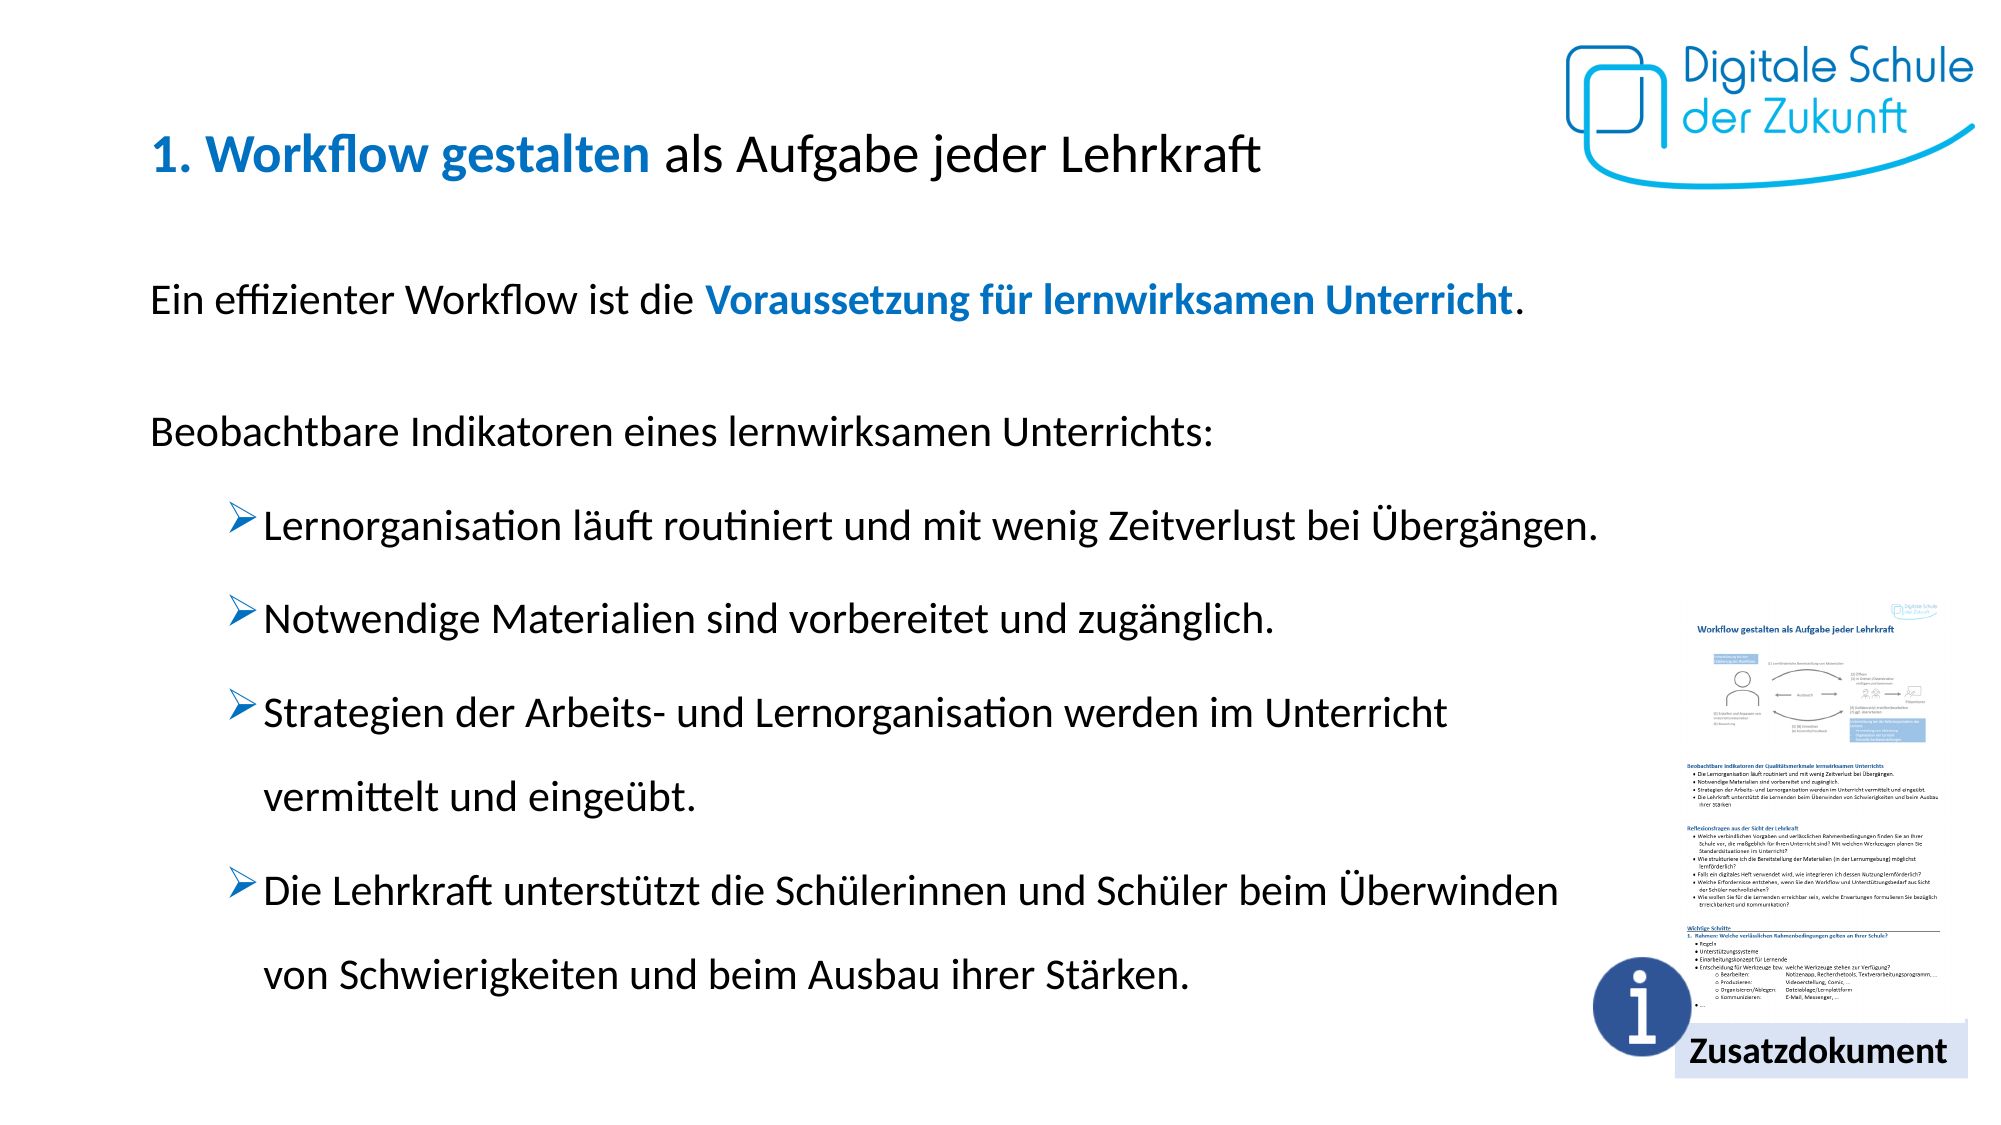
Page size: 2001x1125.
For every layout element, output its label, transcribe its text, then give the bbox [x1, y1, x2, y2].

picture [1534, 0, 2000, 218]
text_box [1580, 598, 1968, 1080]
list 1. Workflow gestalten als Aufgabe jeder Lehrkraft Ein effizienter Workflow ist die Voraussetzung für lernwirksamen Unterricht. Beobachtbare Indikatoren eines lernwirksamen Unterrichts: Lernorganisation läuft routiniert und mit wenig Zeitverlust bei Übergängen. Notwendige Materialien sind vorbereitet und zugänglich. Strategien der Arbeits- und Lernorganisation werden im Unterricht vermittelt und eingeübt. Die Lehrkraft unterstützt die Schülerinnen und Schüler beim Überwinden von Schwierigkeiten und beim Ausbau ihrer Stärken. [135, 117, 1643, 1080]
